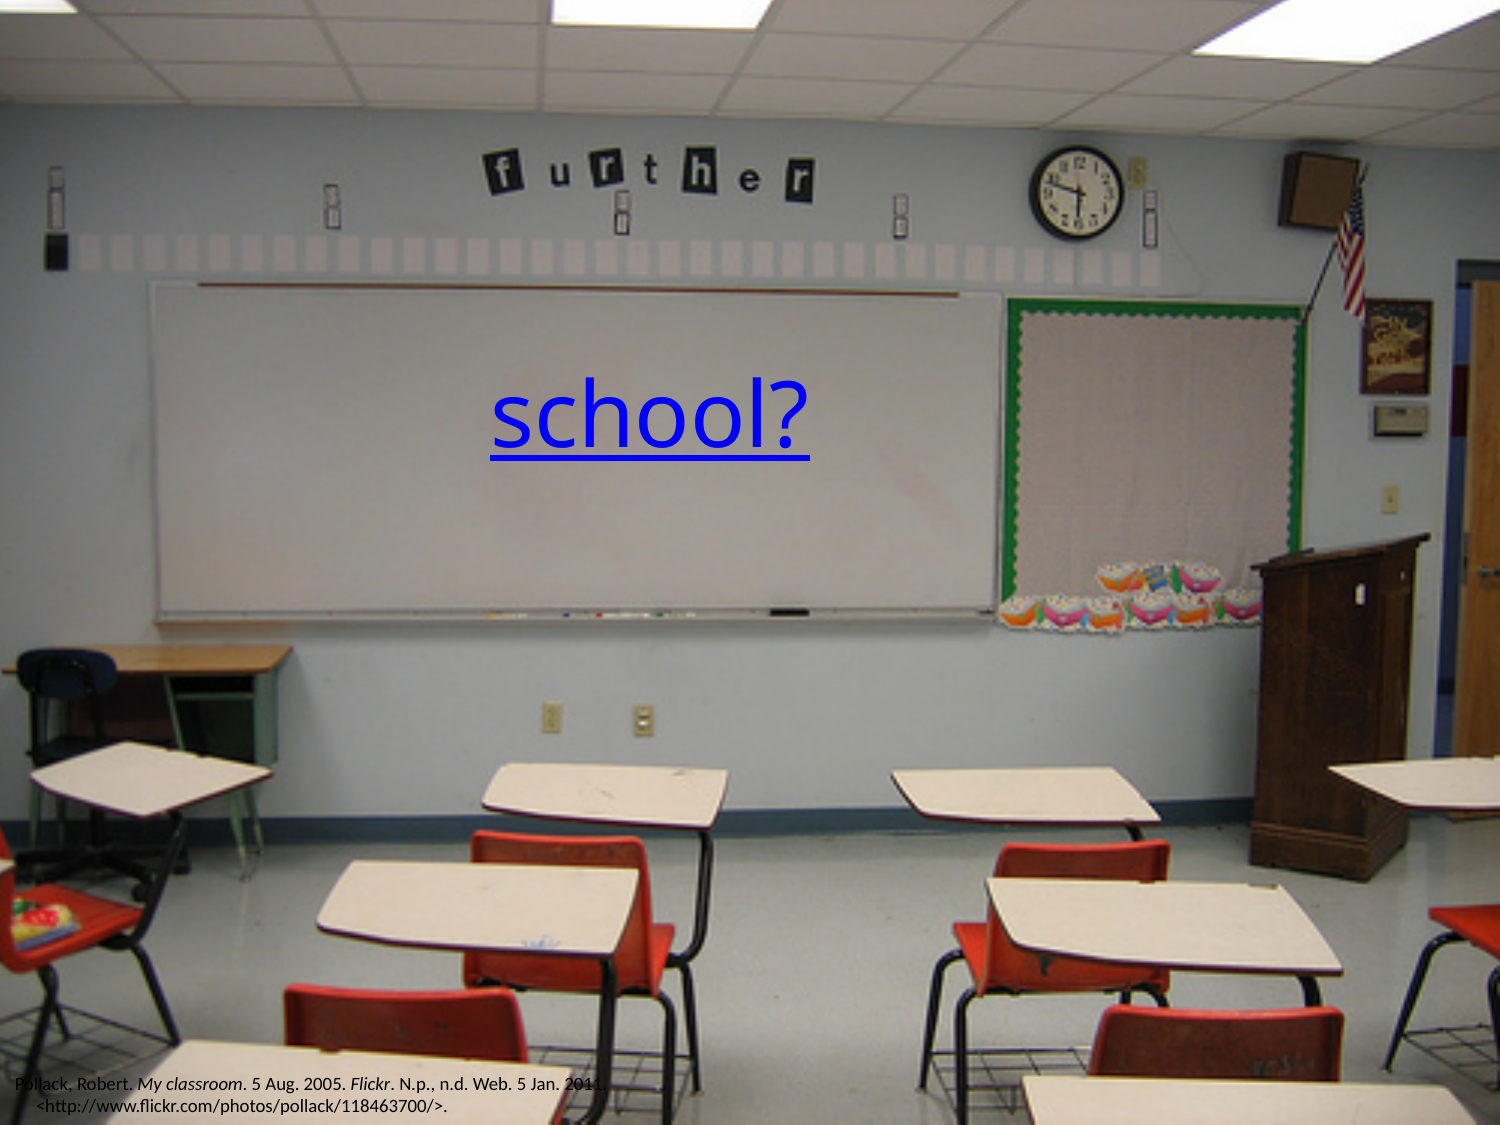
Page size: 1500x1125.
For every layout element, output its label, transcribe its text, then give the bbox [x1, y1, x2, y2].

text_box Pollack, Robert. My classroom. 5 Aug. 2005. Flickr. N.p., n.d. Web. 5 Jan. 2011. <http://www.flickr.com/photos/pollack/118463700/>. [0, 1064, 913, 1125]
picture [0, 0, 1500, 1125]
title school? [0, 324, 1325, 513]
